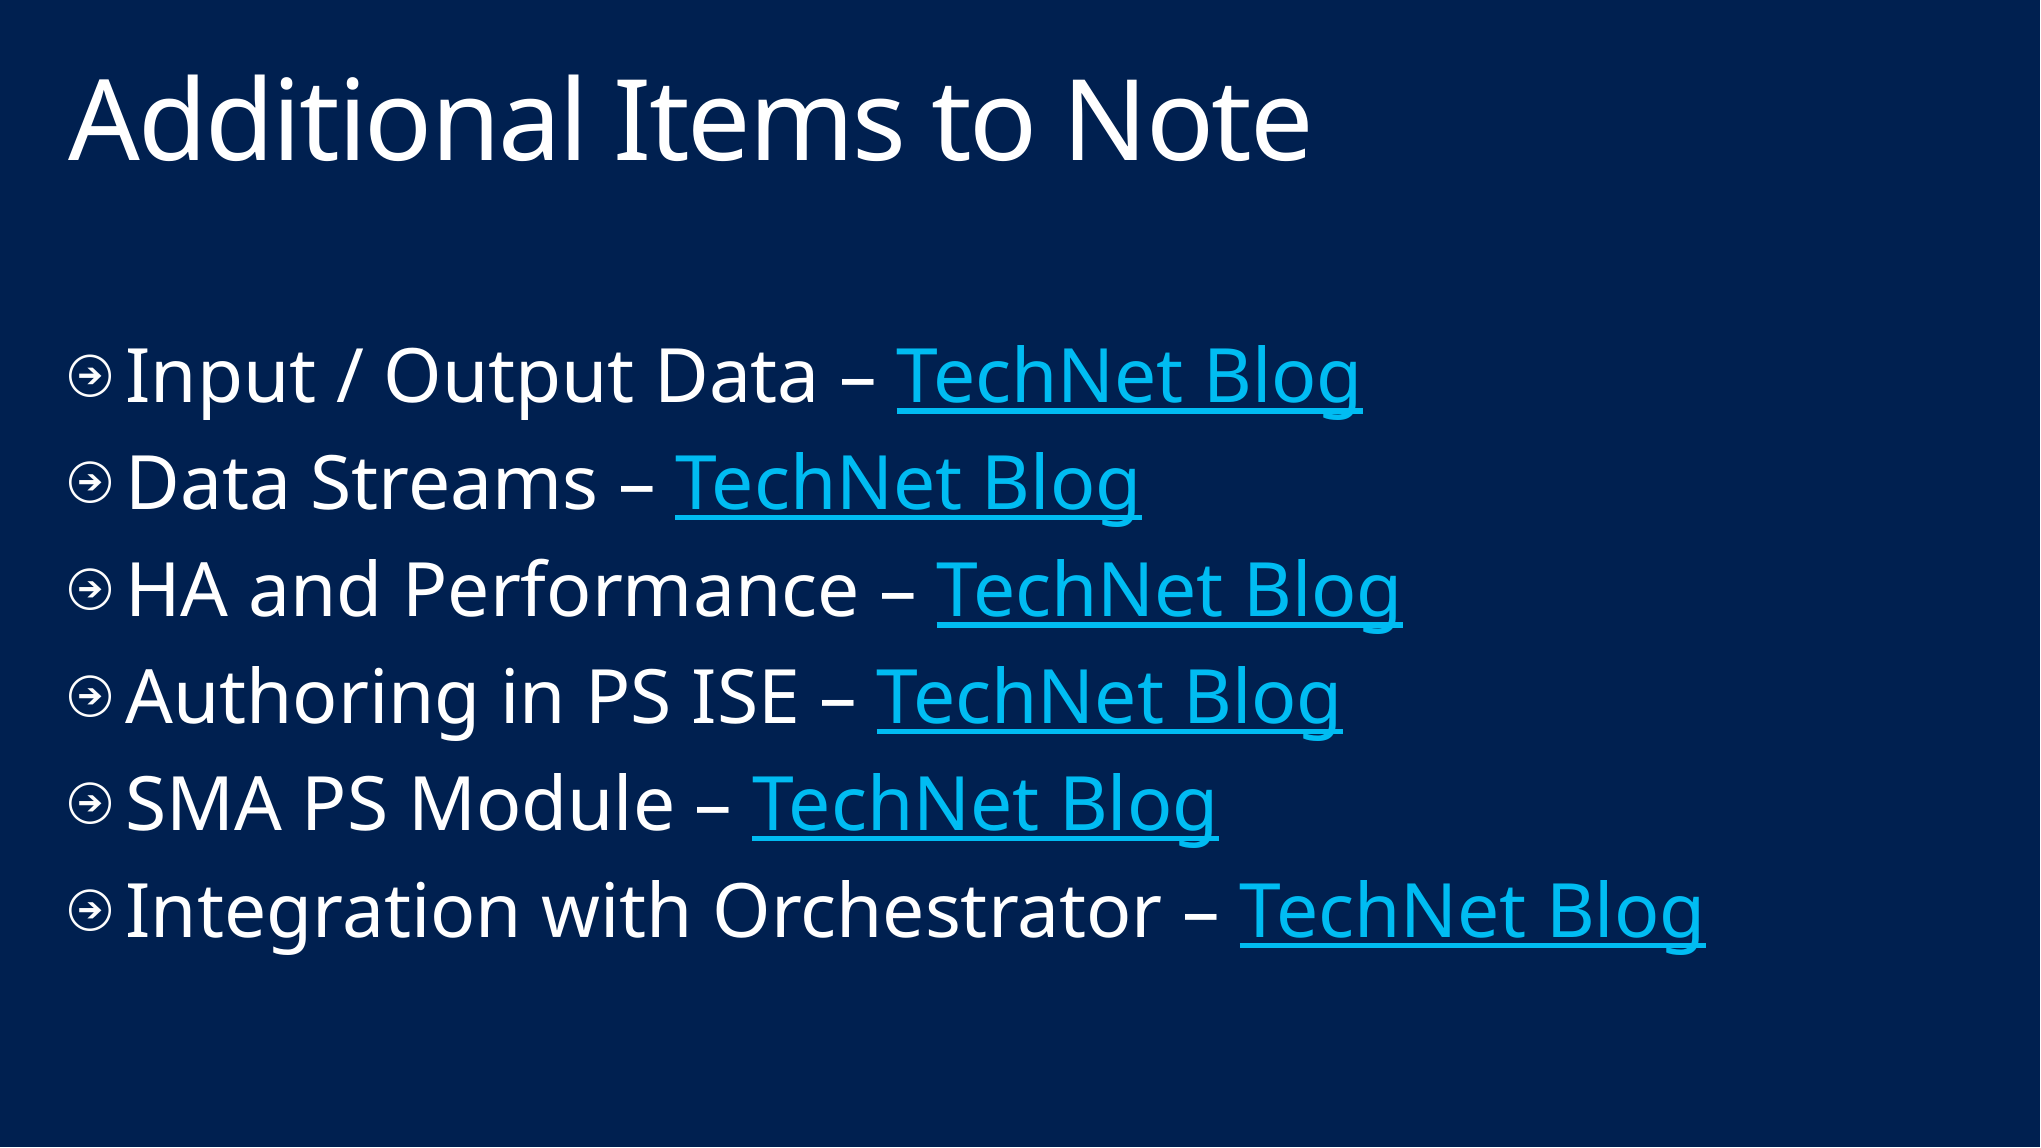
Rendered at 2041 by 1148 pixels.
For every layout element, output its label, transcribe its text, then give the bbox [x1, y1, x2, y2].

picture [69, 343, 122, 397]
title Additional Items to Note [45, 48, 1996, 199]
picture [69, 450, 122, 503]
list Input / Output Data – TechNet Blog Data Streams – TechNet Blog HA and Performance – TechNet Blog Authoring in PS ISE – TechNet Blog SMA PS Module – TechNet Blog Integration with Orchestrator – TechNet Blog [45, 199, 1995, 976]
picture [69, 878, 122, 931]
picture [69, 557, 122, 610]
picture [69, 771, 122, 824]
picture [69, 664, 122, 717]
